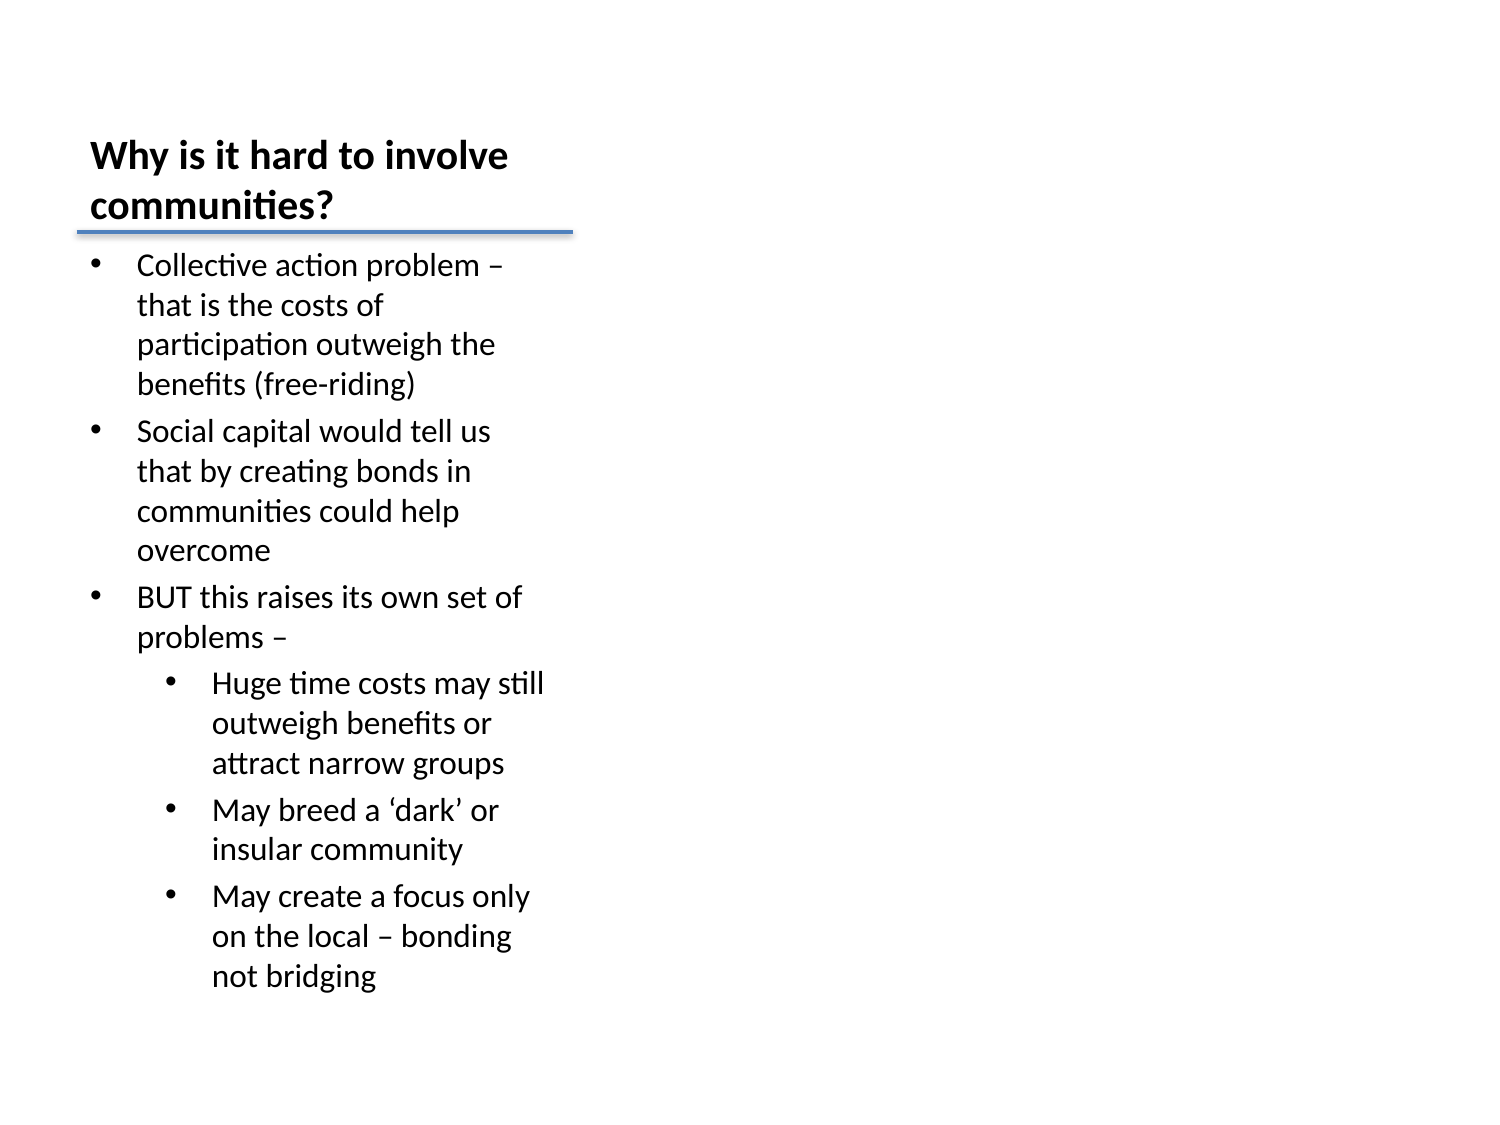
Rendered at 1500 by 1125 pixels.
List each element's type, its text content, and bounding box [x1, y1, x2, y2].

title Why is it hard to involve communities? [75, 44, 569, 229]
list Collective action problem – that is the costs of participation outweigh the benefits (free-riding) Social capital would tell us that by creating bonds in communities could help overcome BUT this raises its own set of problems – Huge time costs may still outweigh benefits or attract narrow groups May breed a ‘dark’ or insular community May create a focus only on the local – bonding not bridging [75, 241, 569, 1005]
